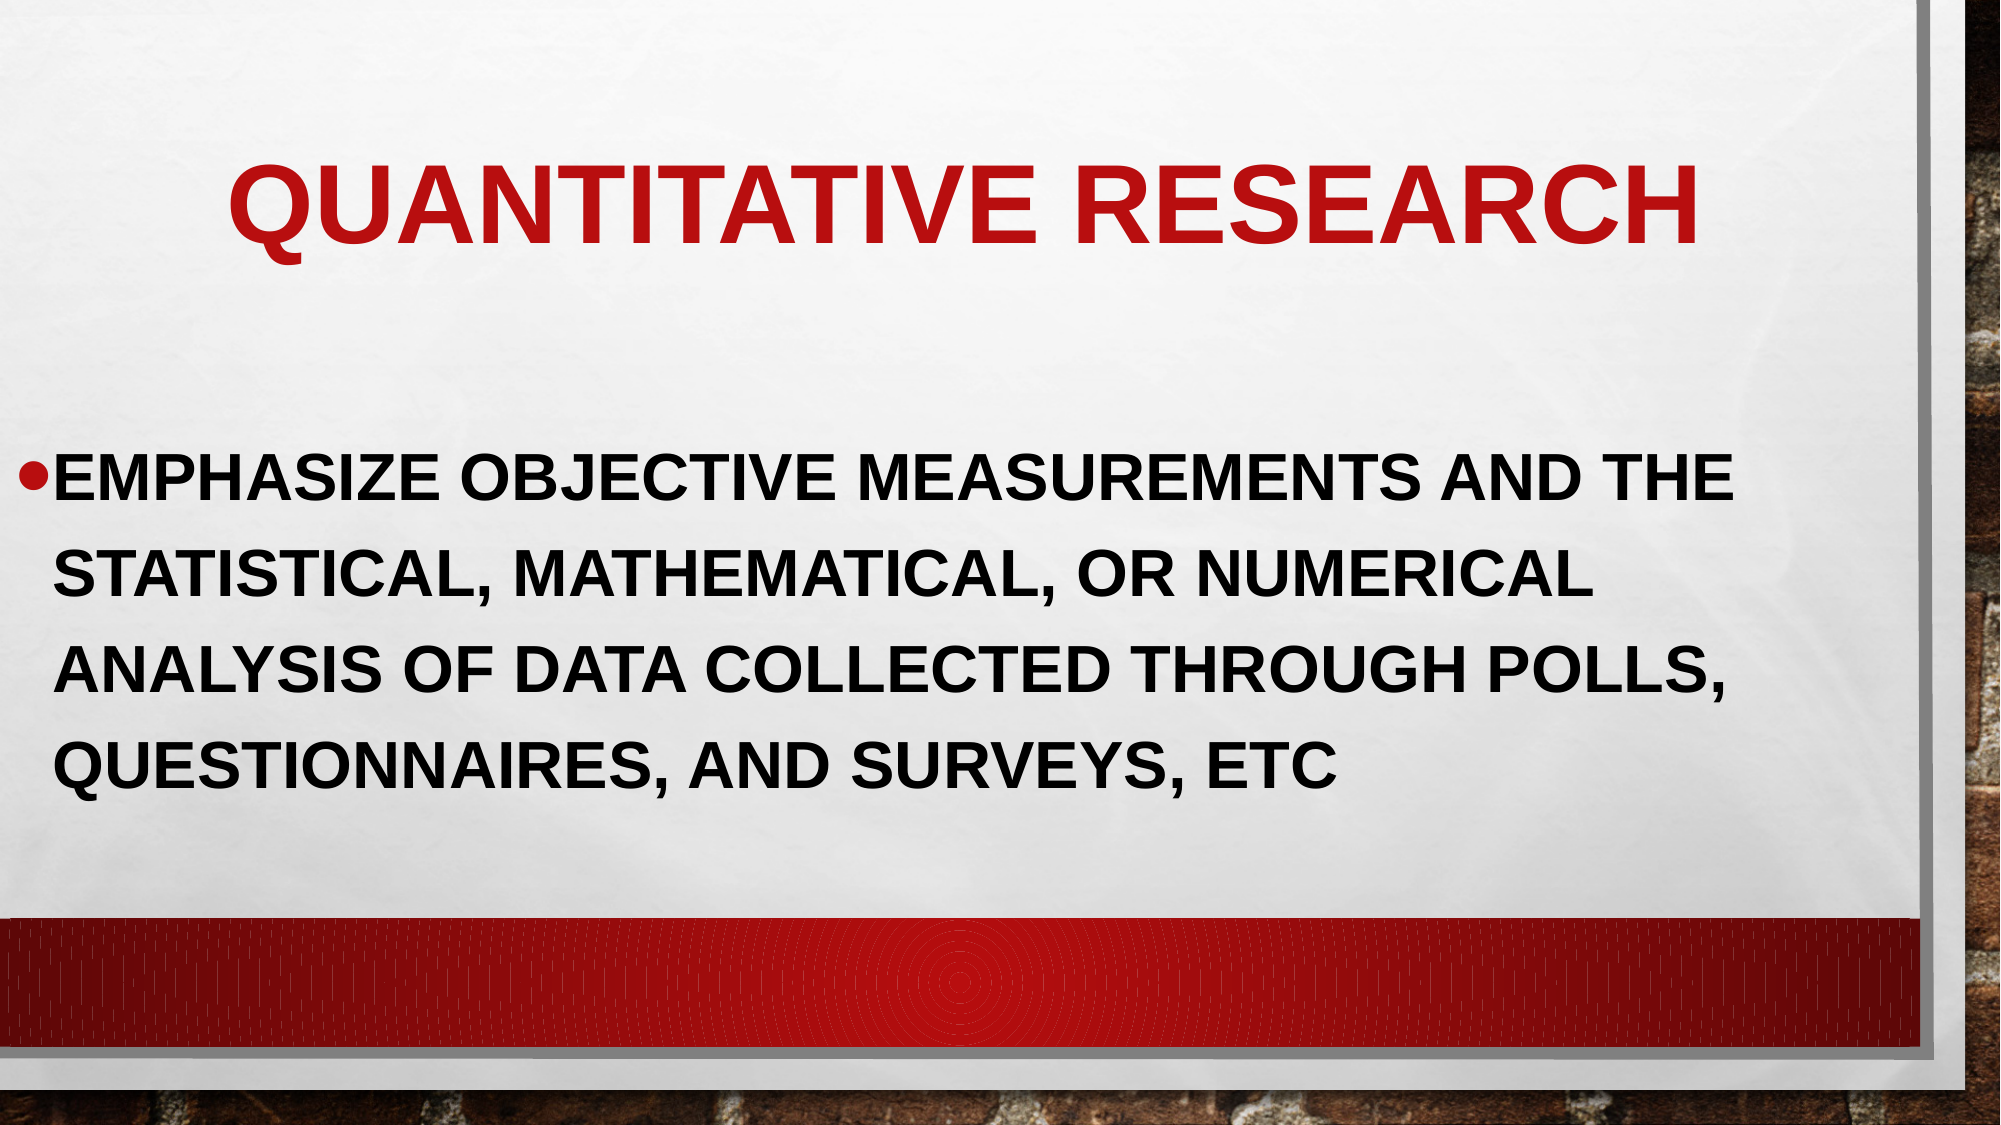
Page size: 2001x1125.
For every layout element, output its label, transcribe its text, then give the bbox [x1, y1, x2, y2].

list emphasize objective measurements and the statistical, mathematical, or numerical analysis of data collected through polls, questionnaires, and surveys, etc [0, 338, 1931, 882]
picture [0, 0, 2000, 1125]
title Quantitative Research [112, 112, 1818, 302]
